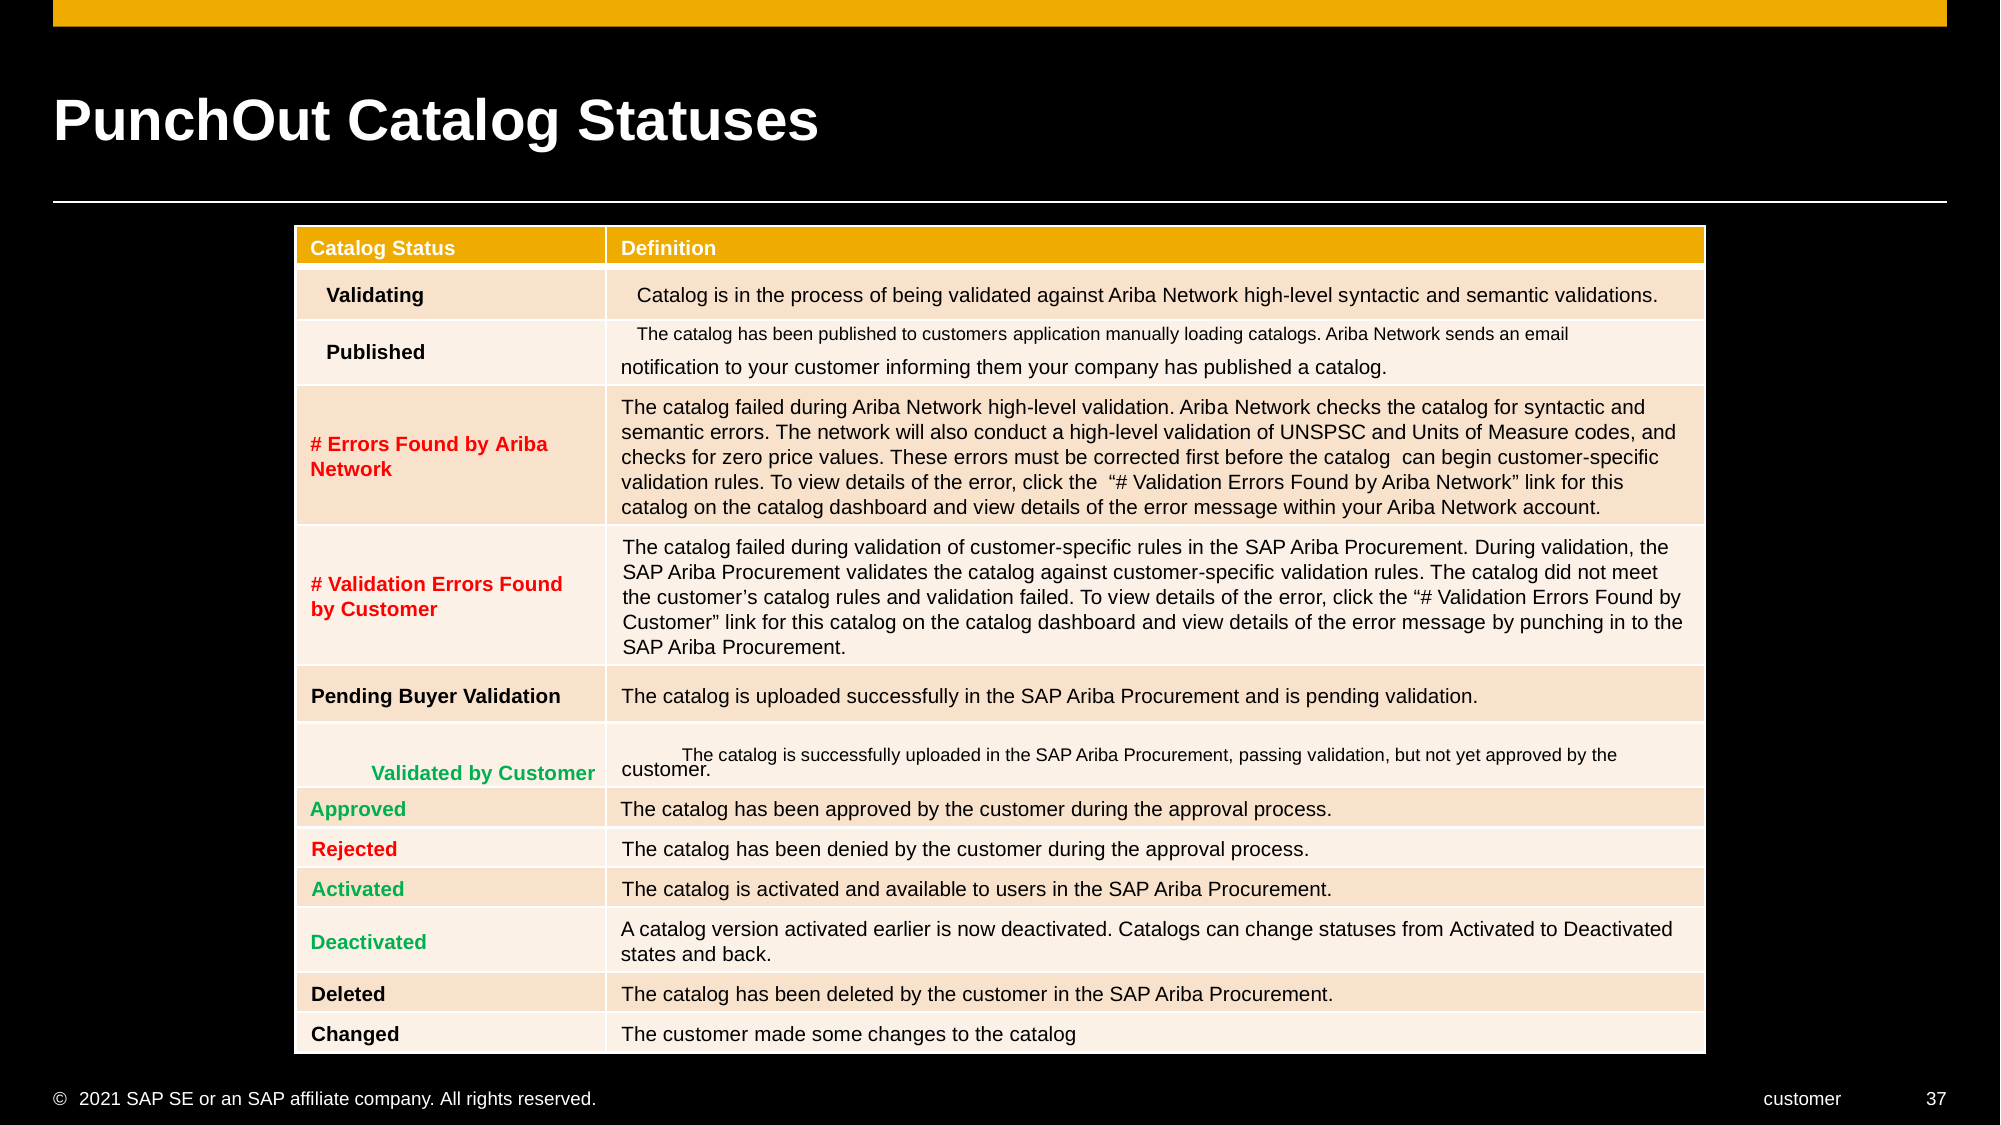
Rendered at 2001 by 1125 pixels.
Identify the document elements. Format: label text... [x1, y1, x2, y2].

text_box [296, 828, 605, 867]
text_box [296, 666, 605, 722]
text_box [607, 386, 1704, 524]
text_box [296, 868, 605, 907]
text_box Validating Catalog is in the process of being validated against Ariba Network high-level syntacticand semantic validations. Published The catalog has been published to customersapplication manually loading catalogs. Ariba Network sends an email [326, 281, 1659, 366]
text_box © 2021 SAP SE or an SAP affiliate company. All rights reserved. customer 37 [53, 1087, 1947, 1110]
text_box notification to your customer informing them your company has published a catalog. [620, 353, 1388, 379]
text_box A catalog version activated earlier is now deactivated. Catalogs can change statuses from Activated to Deactivated states and back. [620, 915, 1674, 966]
text_box Catalog Status Definition [310, 234, 717, 260]
text_box [296, 723, 605, 787]
text_box Validatedby Customer The catalog is successfully uploaded in the SAP Ariba Procurement, passing validation, but not yet approved by the [371, 743, 1618, 787]
text_box Deleted The catalog has been deleted by the customer in the SAP Ariba Procurement. Changed The customer made somechanges to the catalog [311, 980, 1334, 1046]
text_box The catalog failed during Ariba Network high-level validation. AribaNetwork checks the catalog for syntactic and semantic errors. The network will also conduct a high-level validation of UNSPSC and Units of Measure codes, and checks for zero price values. These errors must be corrected first before the catalog can begin customer-specific validation rules. To view details of the error, click the “# Validation Errors Found by Ariba Network” link for this catalog on the catalog dashboard and view details of the error message within your Ariba Network account. [621, 393, 1677, 519]
text_box [607, 788, 1704, 827]
text_box [607, 227, 1704, 266]
text_box [607, 321, 1704, 384]
text_box [607, 267, 1704, 319]
text_box [0, 0, 2000, 1125]
text_box [607, 908, 1704, 972]
text_box [607, 973, 1704, 1012]
text_box # Errors Found by Ariba Network [310, 431, 548, 481]
text_box The catalogfailed during validation of customer-specific rules in the SAP Ariba Procurement. During validation, the SAP Ariba Procurement validates the catalog against customer-specific validation rules. The catalog did not meet the customer’s catalog rules and validation failed. To view details of the error, click the “# Validation Errors Found by Customer” link for this catalog on the catalog dashboard and view details of the error message by punching in to the SAP Ariba Procurement. [622, 533, 1684, 659]
text_box Rejected The catalog has been denied by the customer during the approval process. Activated The catalog is activated andavailable to users in the SAP Ariba Procurement. [311, 835, 1333, 901]
text_box [607, 526, 1704, 664]
text_box [296, 788, 605, 827]
text_box [607, 828, 1704, 867]
text_box [296, 267, 605, 319]
text_box Approved The catalog has been approved by the customer during the approval process. [309, 796, 1333, 821]
text_box [607, 868, 1704, 907]
text_box customer. [621, 756, 712, 781]
text_box [607, 723, 1704, 787]
text_box [607, 666, 1704, 722]
text_box [296, 973, 605, 1012]
text_box [296, 526, 605, 664]
text_box [296, 321, 605, 384]
text_box [296, 1013, 605, 1052]
text_box Pending Buyer Validation The catalogis uploaded successfully in the SAP Ariba Procurement and is pending validation. [311, 682, 1479, 708]
text_box Deactivated [310, 928, 428, 954]
text_box [607, 1013, 1704, 1052]
text_box [52, 0, 1948, 27]
text_box # Validation Errors Found by Customer [310, 571, 564, 621]
text_box PunchOut Catalog Statuses [53, 82, 822, 153]
text_box [296, 386, 605, 524]
text_box [296, 227, 605, 266]
text_box [296, 908, 605, 972]
